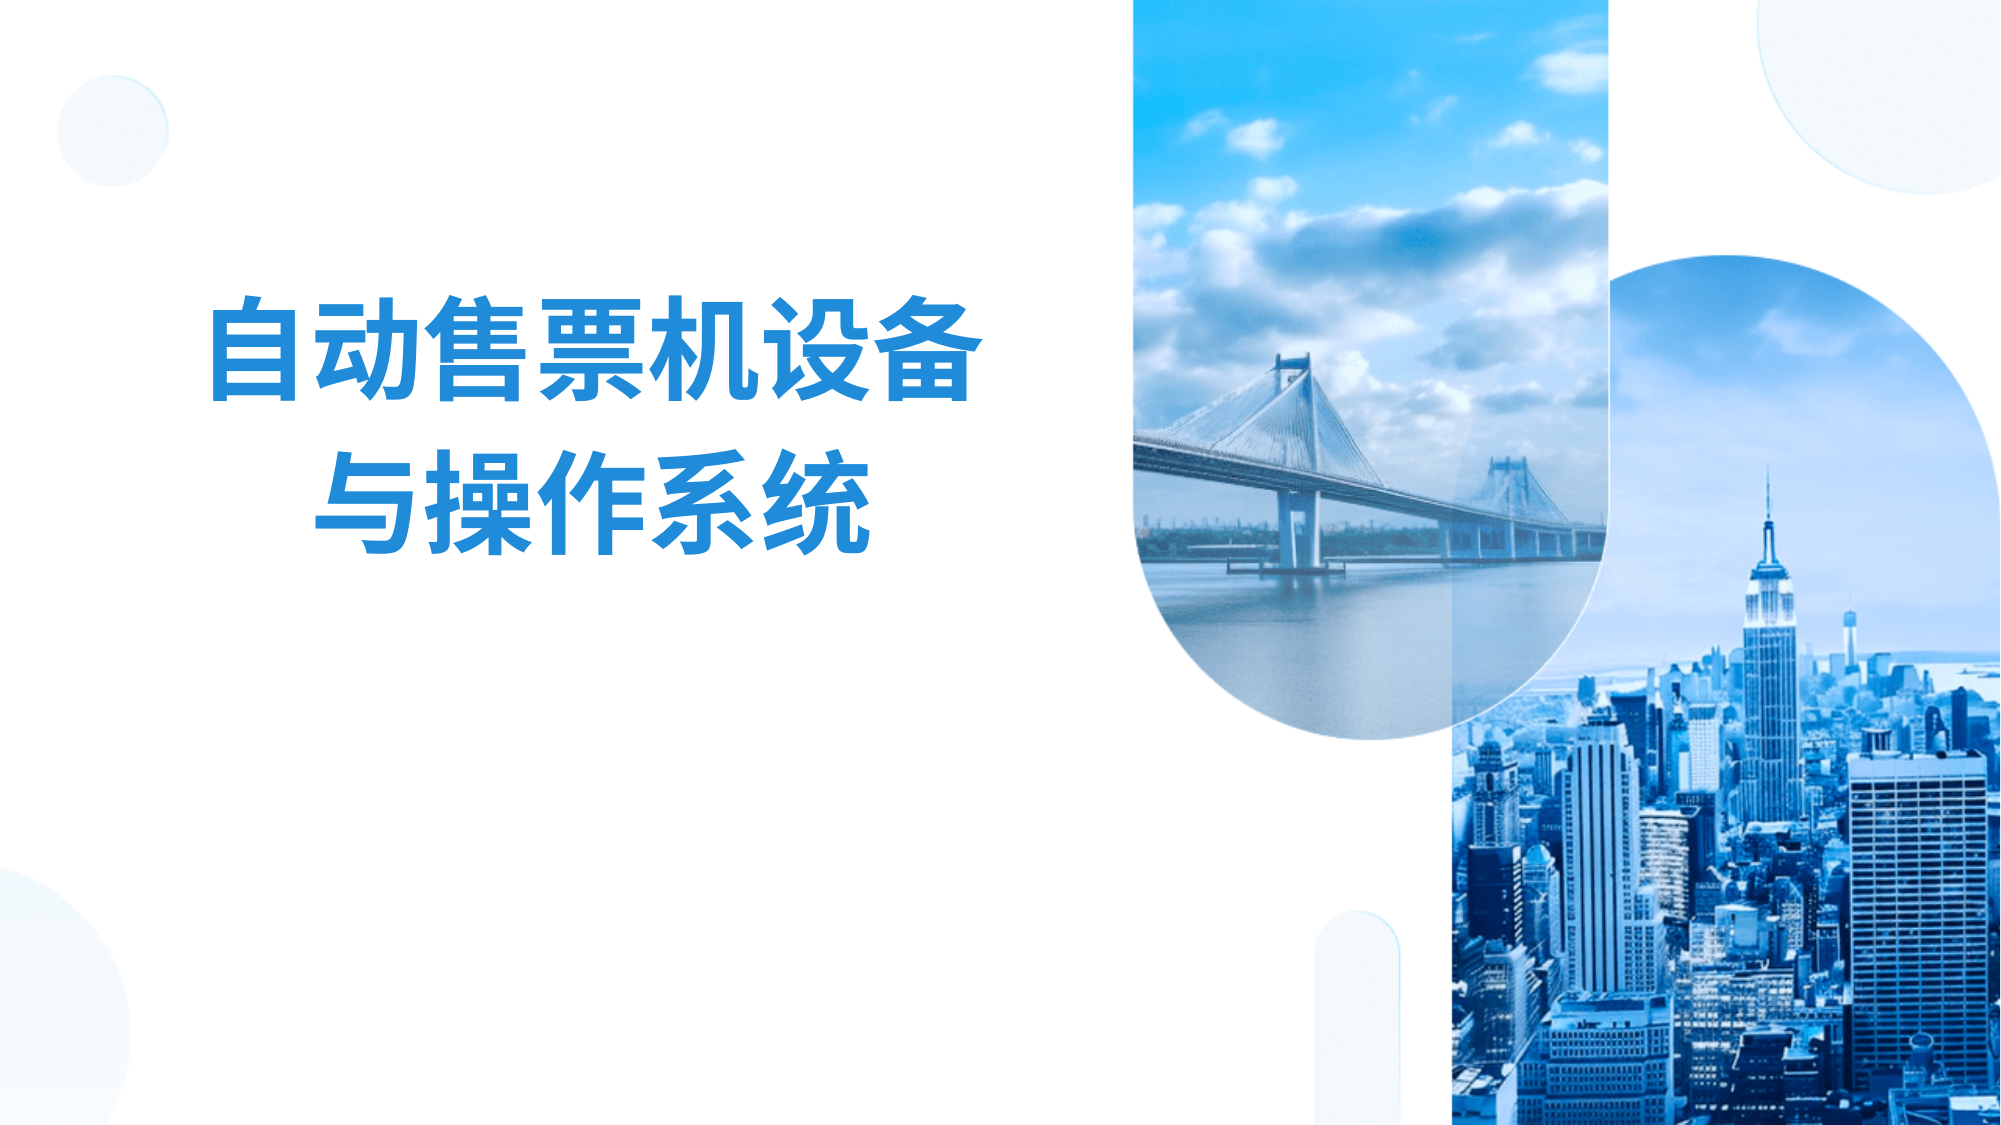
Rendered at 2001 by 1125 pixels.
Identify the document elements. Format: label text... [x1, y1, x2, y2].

picture [0, 0, 2001, 1125]
text_box 自动售票机设备 与操作系统 [103, 250, 1079, 713]
